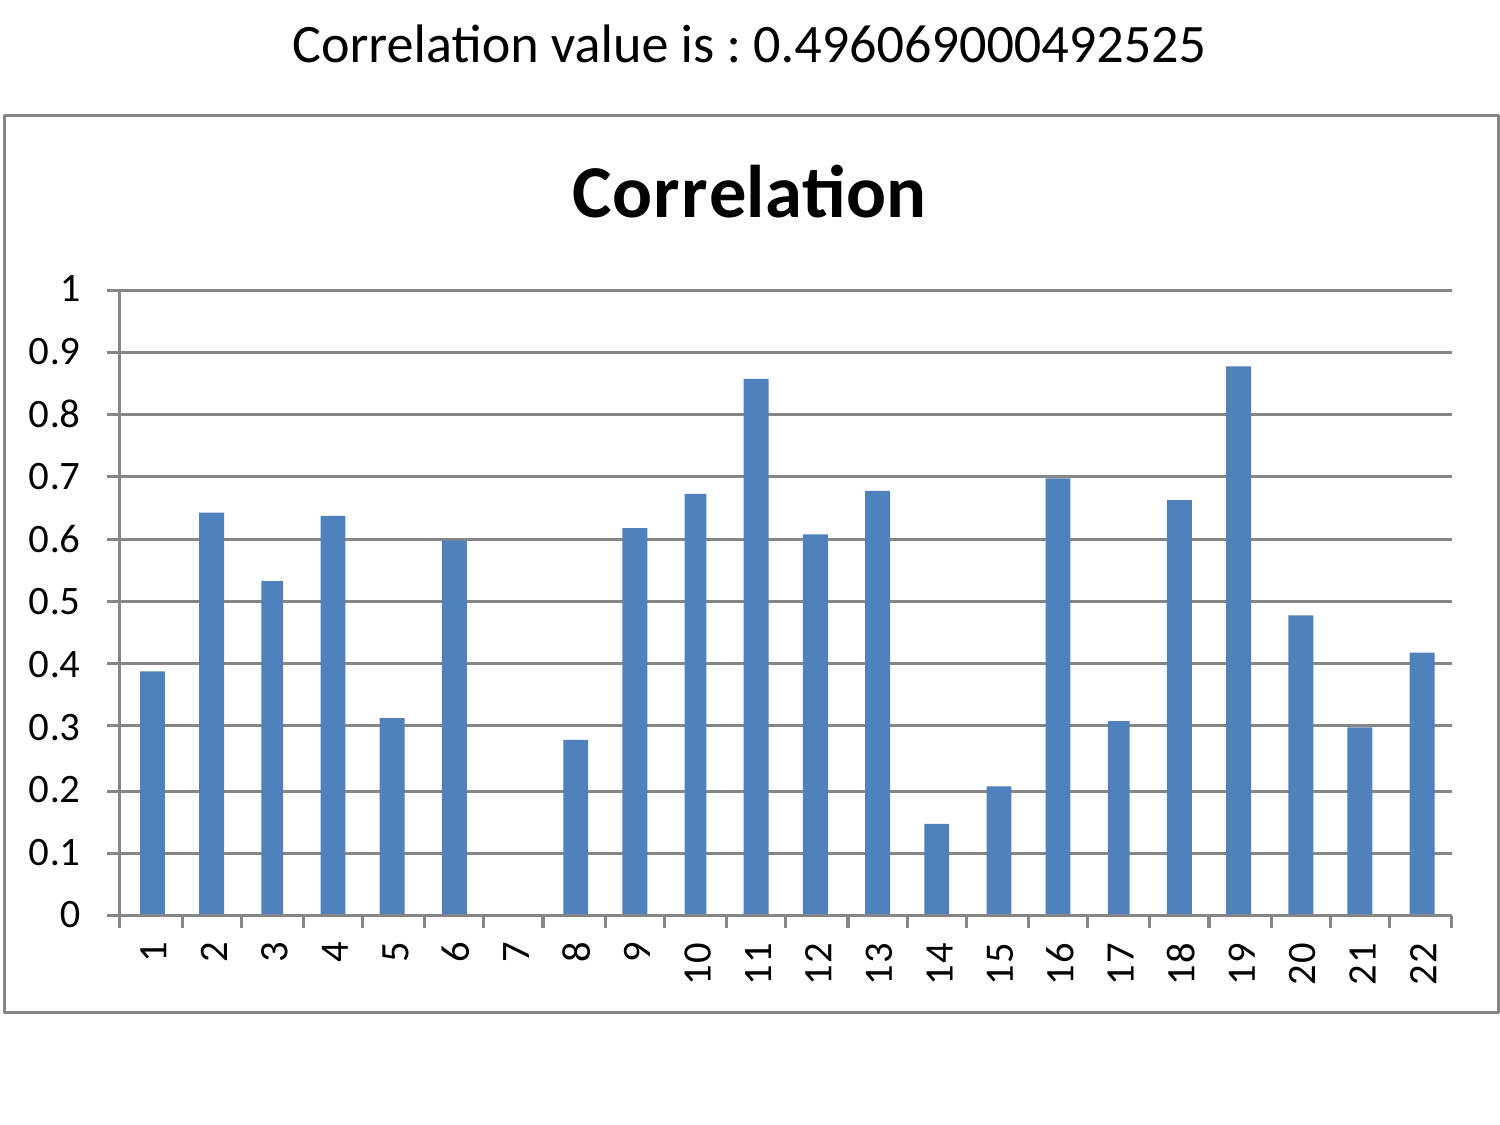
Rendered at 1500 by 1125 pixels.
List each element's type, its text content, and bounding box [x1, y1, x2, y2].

picture [0, 110, 1500, 1014]
text_box Correlation value is : 0.496069000492525 [0, 0, 1500, 81]
